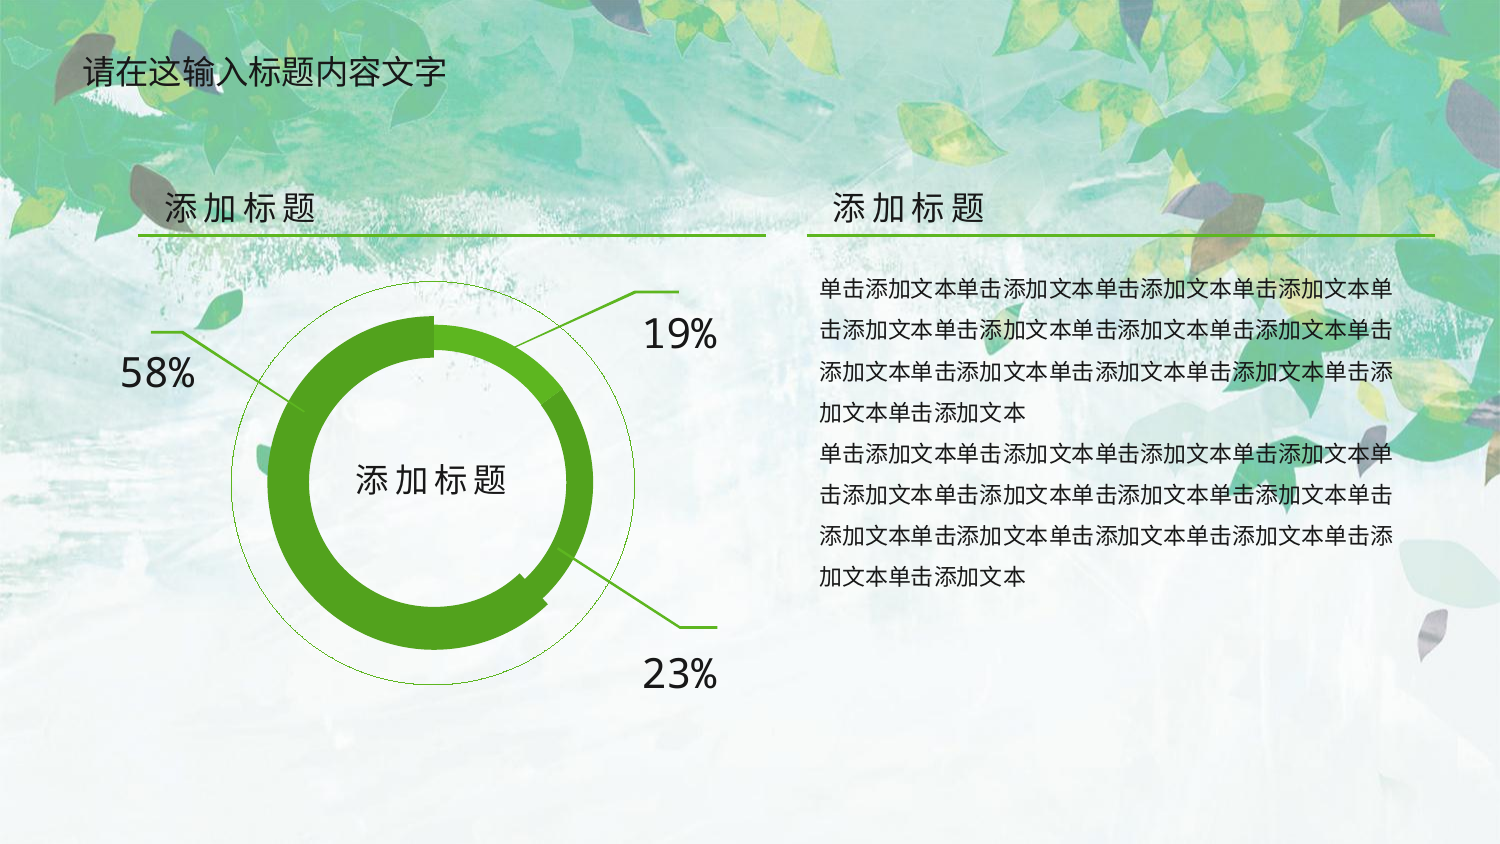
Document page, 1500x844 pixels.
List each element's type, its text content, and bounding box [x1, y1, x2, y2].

picture [0, 0, 1500, 844]
text_box 单击添加文本单击添加文本单击添加文本单击添加文本单击添加文本单击添加文本单击添加文本单击添加文本单击添加文本单击添加文本单击添加文本单击添加文本单击添加文本单击添加文本 单击添加文本单击添加文本单击添加文本单击添加文本单击添加文本单击添加文本单击添加文本单击添加文本单击添加文本单击添加文本单击添加文本单击添加文本单击添加文本单击添加文本 [804, 281, 1432, 681]
text_box 请在这输入标题内容文字 [67, 43, 703, 99]
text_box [137, 179, 1436, 236]
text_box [99, 281, 737, 706]
